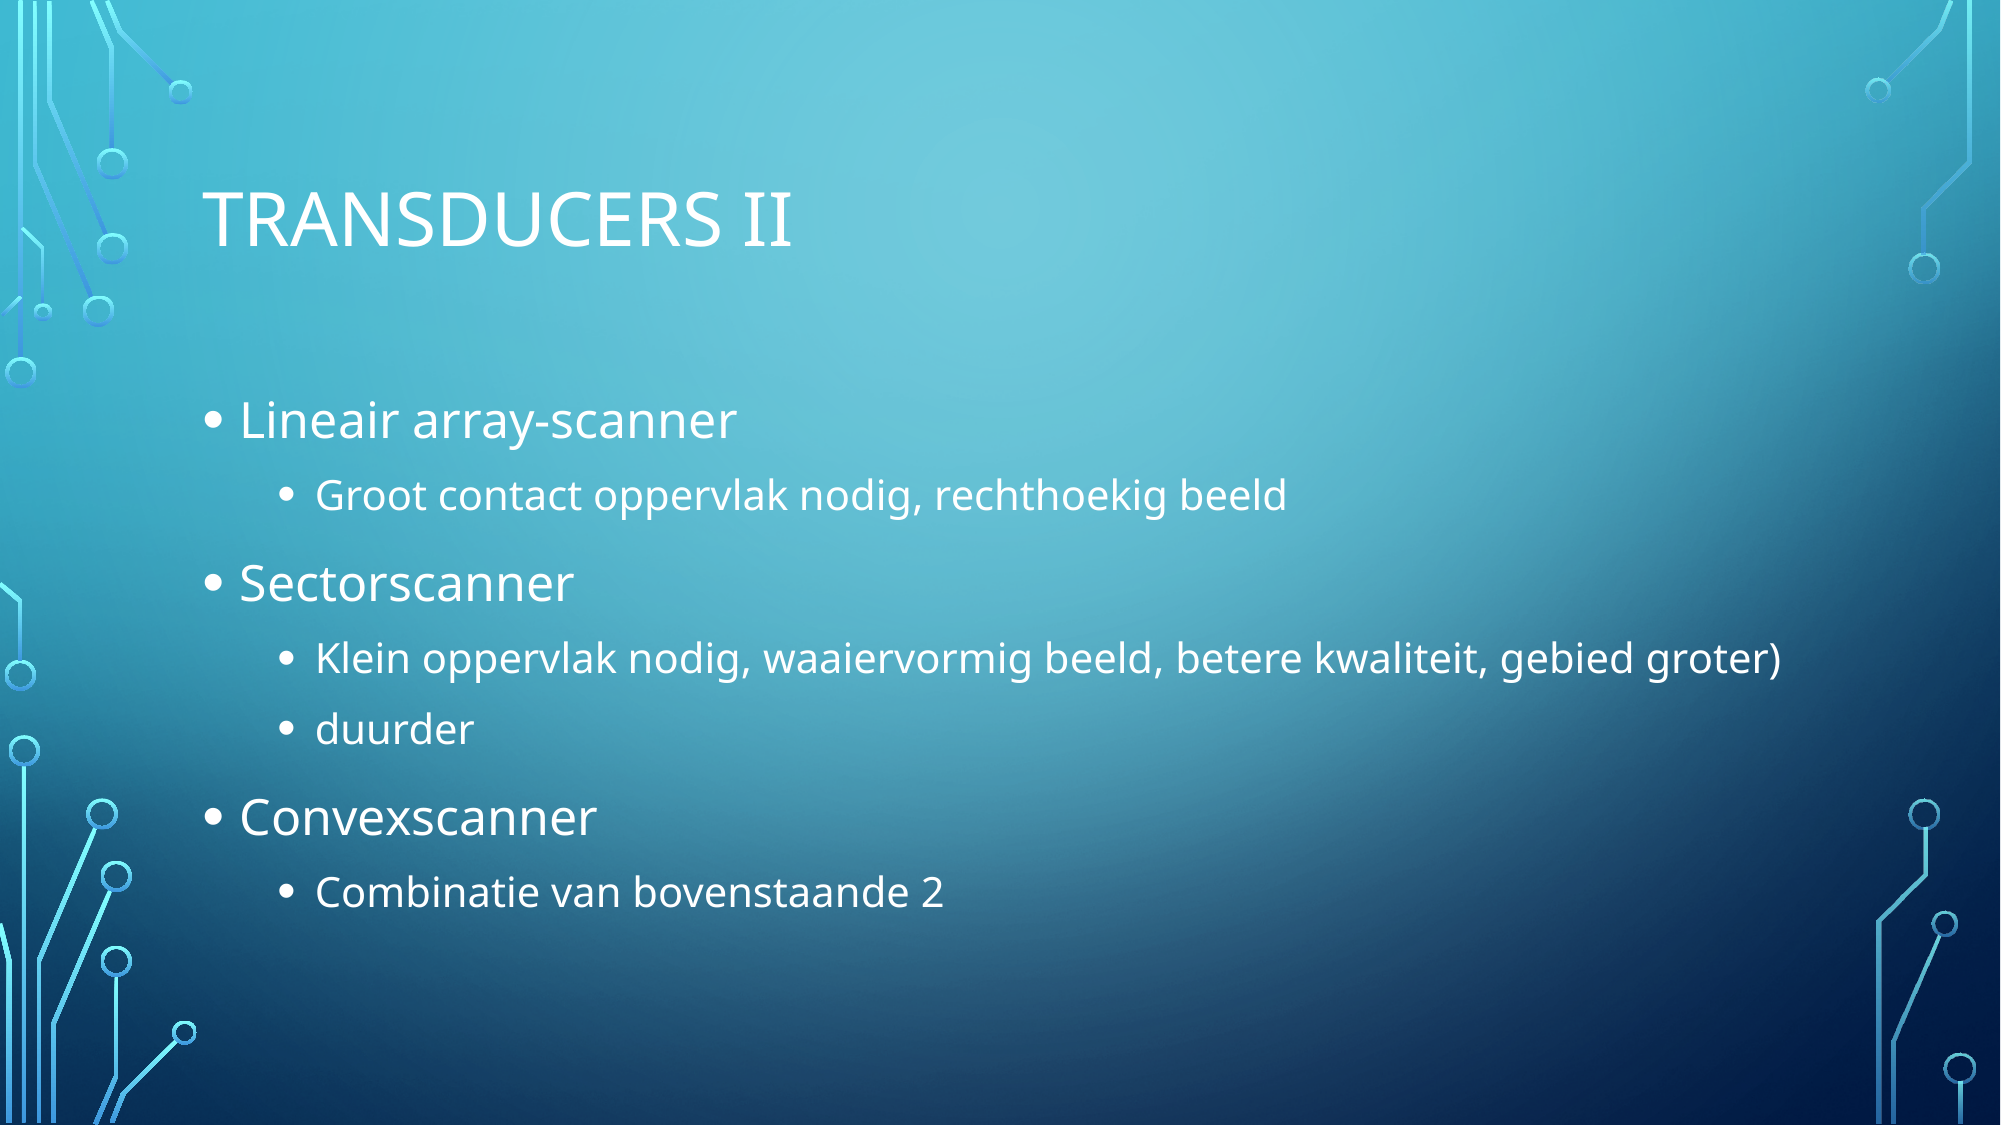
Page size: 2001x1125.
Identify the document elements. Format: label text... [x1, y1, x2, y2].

list Lineair array-scanner Groot contact oppervlak nodig, rechthoekig beeld Sectorscanner Klein oppervlak nodig, waaiervormig beeld, betere kwaliteit, gebied groter) duurder Convexscanner Combinatie van bovenstaande 2 [187, 369, 1813, 950]
title Transducers II [187, 101, 1813, 344]
